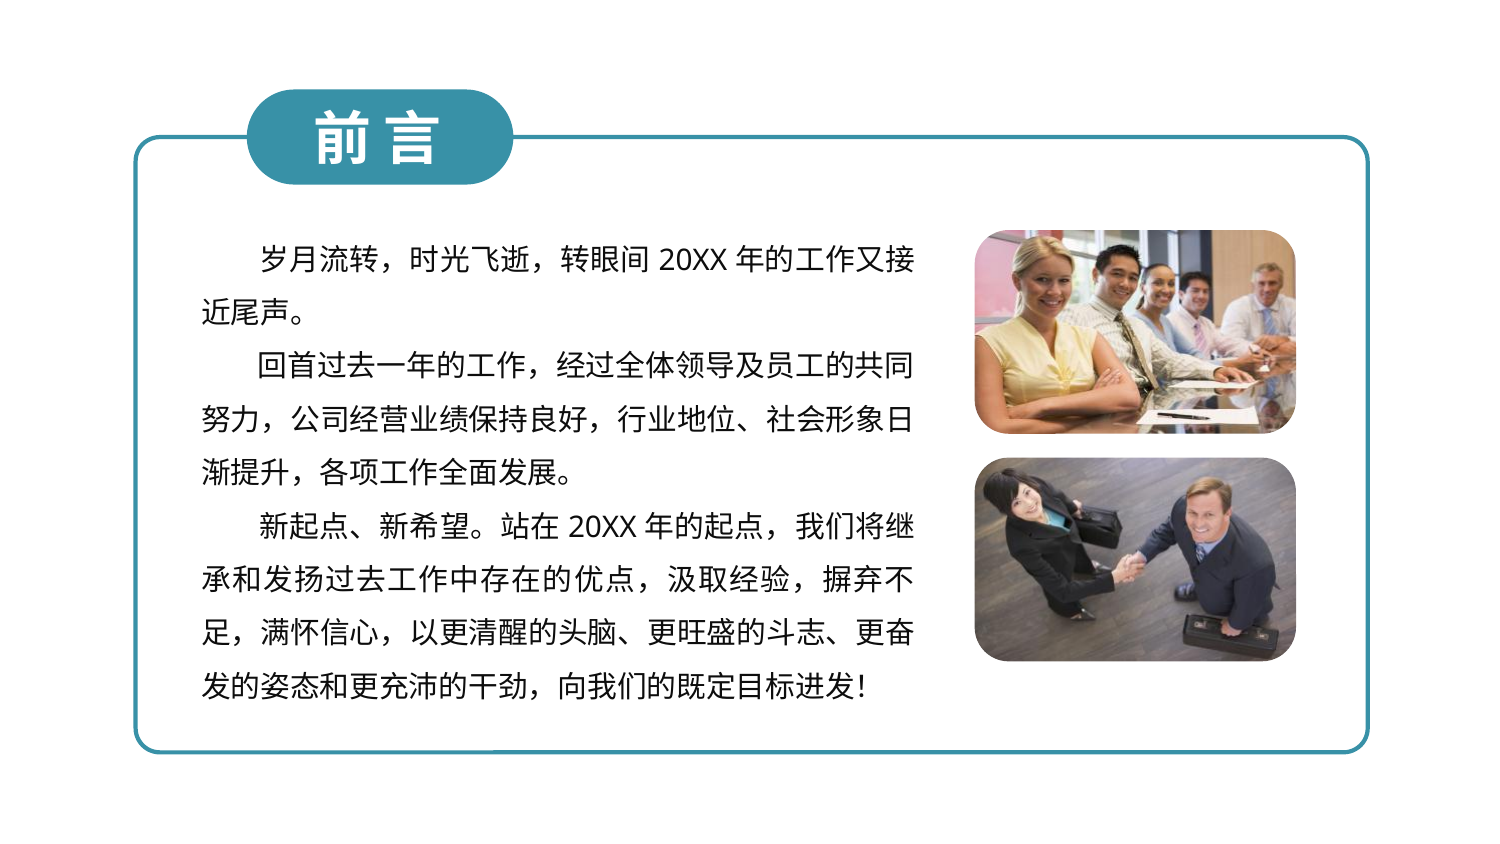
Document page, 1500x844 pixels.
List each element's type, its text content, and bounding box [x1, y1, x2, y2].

text_box [135, 137, 1368, 753]
text_box [972, 227, 1299, 436]
text_box [972, 455, 1299, 664]
text_box 岁月流转，时光飞逝，转眼间20XX年的工作又接近尾声。 回首过去一年的工作，经过全体领导及员工的共同努力，公司经营业绩保持良好，行业地位、社会形象日渐提升，各项工作全面发展。 新起点、新希望。站在20XX年的起点，我们将继承和发扬过去工作中存在的优点，汲取经验，摒弃不足，满怀信心，以更清醒的头脑、更旺盛的斗志、更奋发的姿态和更充沛的干劲，向我们的既定目标进发！ [192, 218, 925, 708]
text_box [246, 89, 514, 185]
